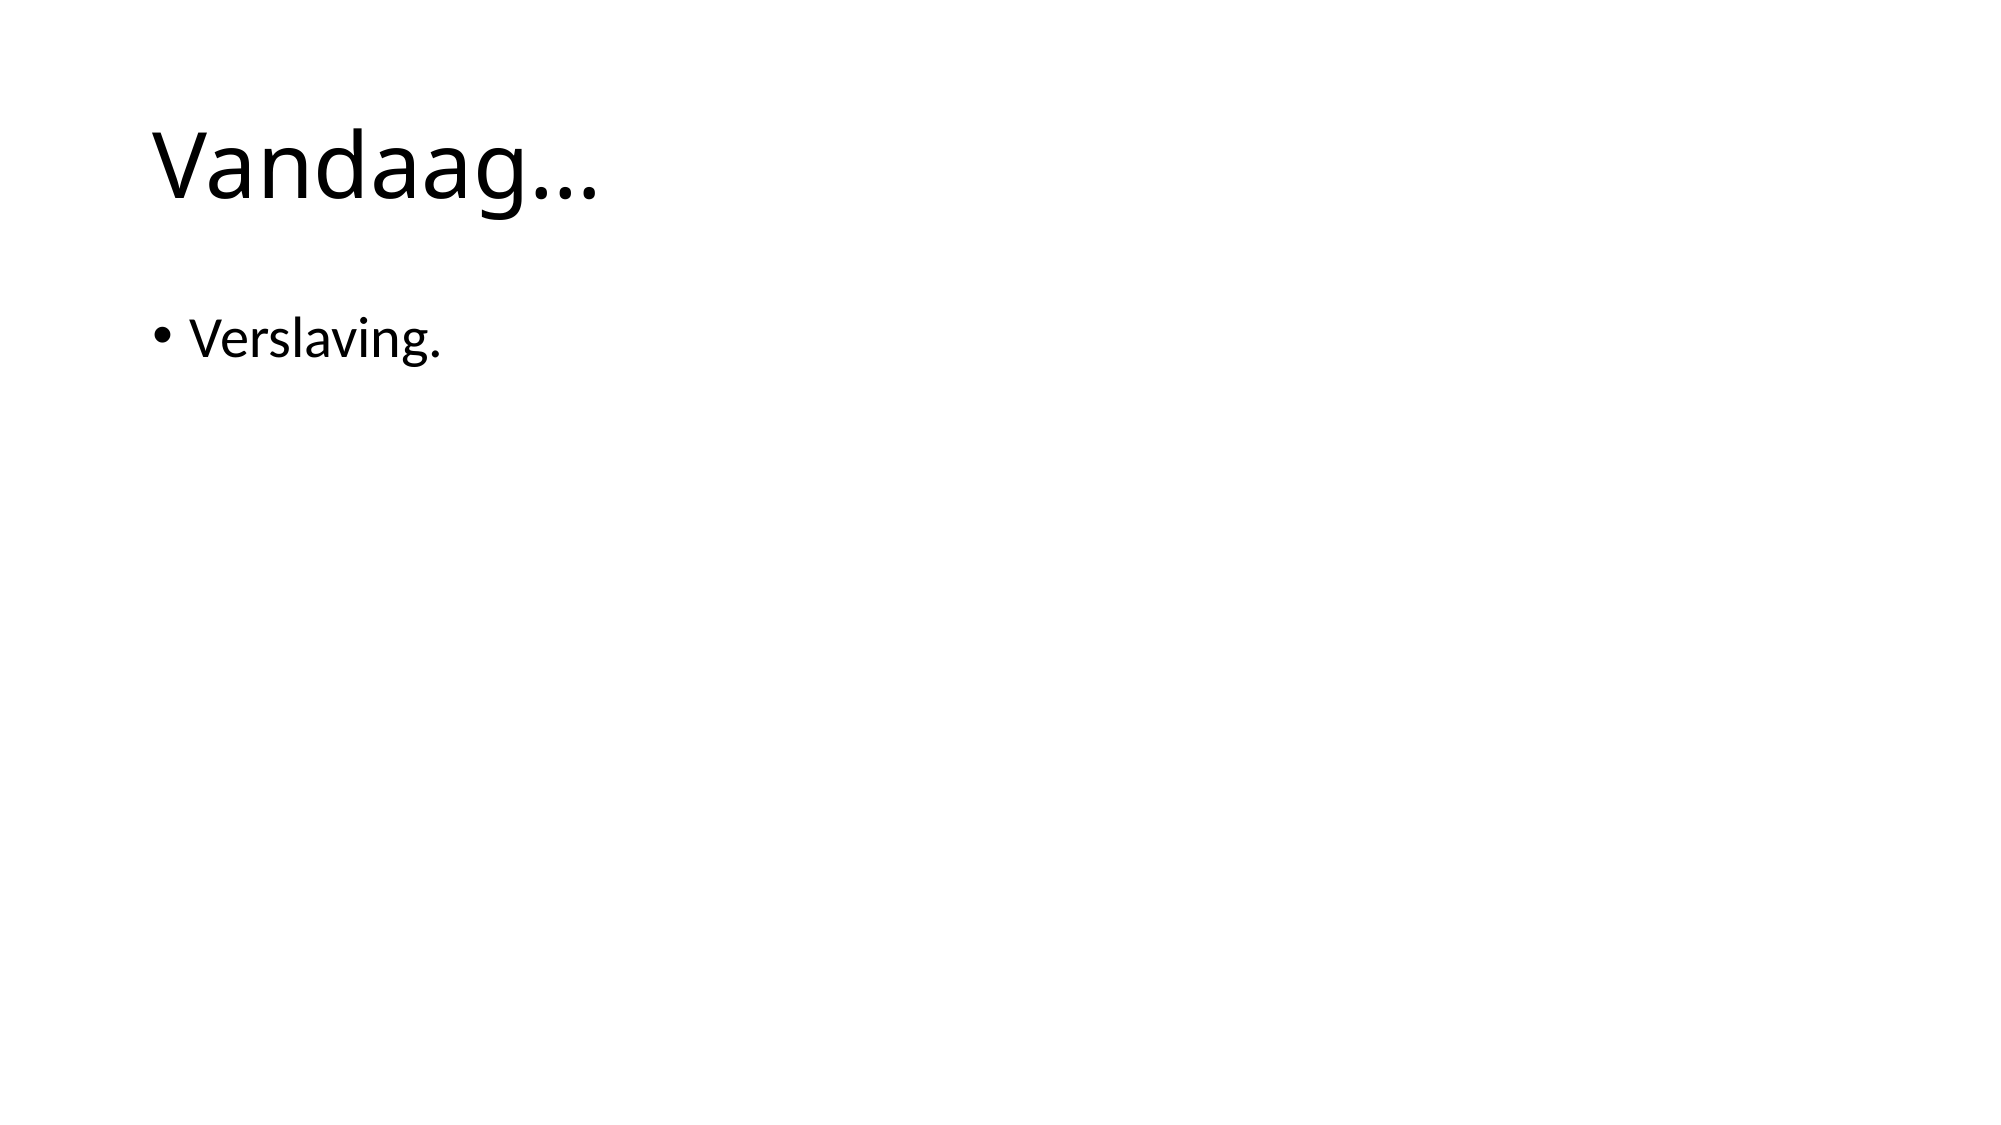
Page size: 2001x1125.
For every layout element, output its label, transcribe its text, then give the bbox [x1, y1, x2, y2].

title Vandaag… [137, 59, 1863, 278]
list Verslaving. [137, 299, 1863, 1014]
